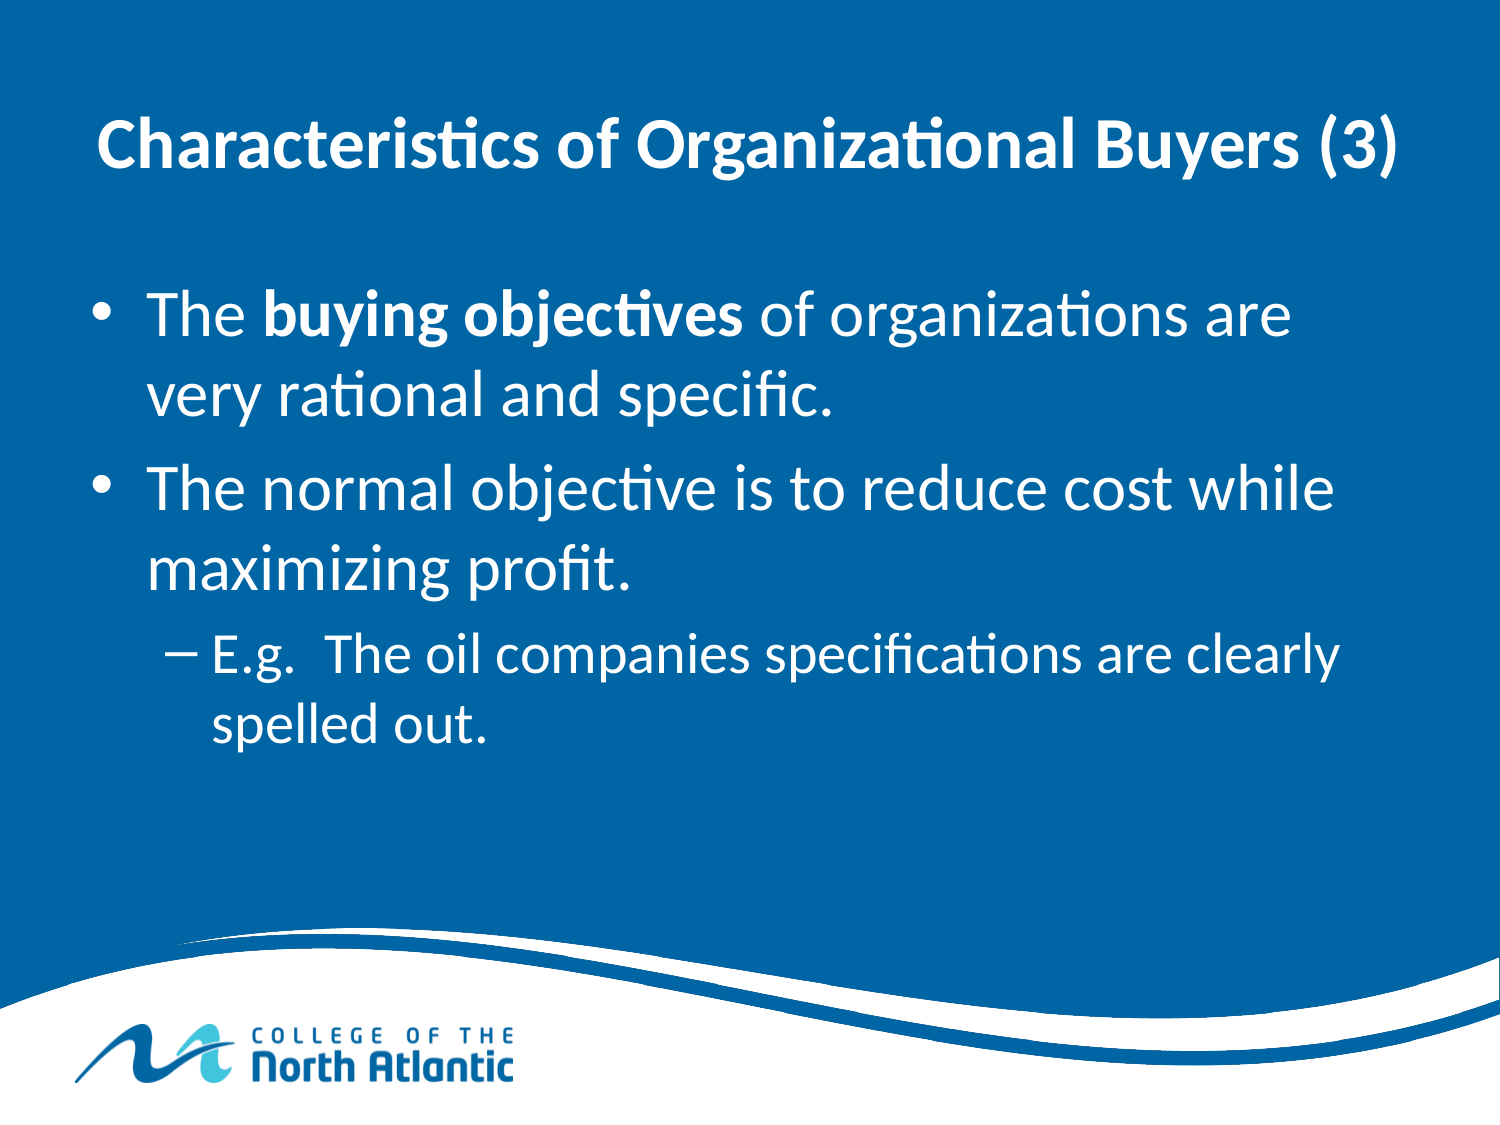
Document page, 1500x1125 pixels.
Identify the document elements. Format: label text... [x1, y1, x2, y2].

list The buying objectives of organizations are very rational and specific. The normal objective is to reduce cost while maximizing profit. E.g. The oil companies specifications are clearly spelled out. [75, 262, 1425, 900]
picture [0, 928, 1500, 1125]
title Characteristics of Organizational Buyers (3) [75, 45, 1425, 233]
